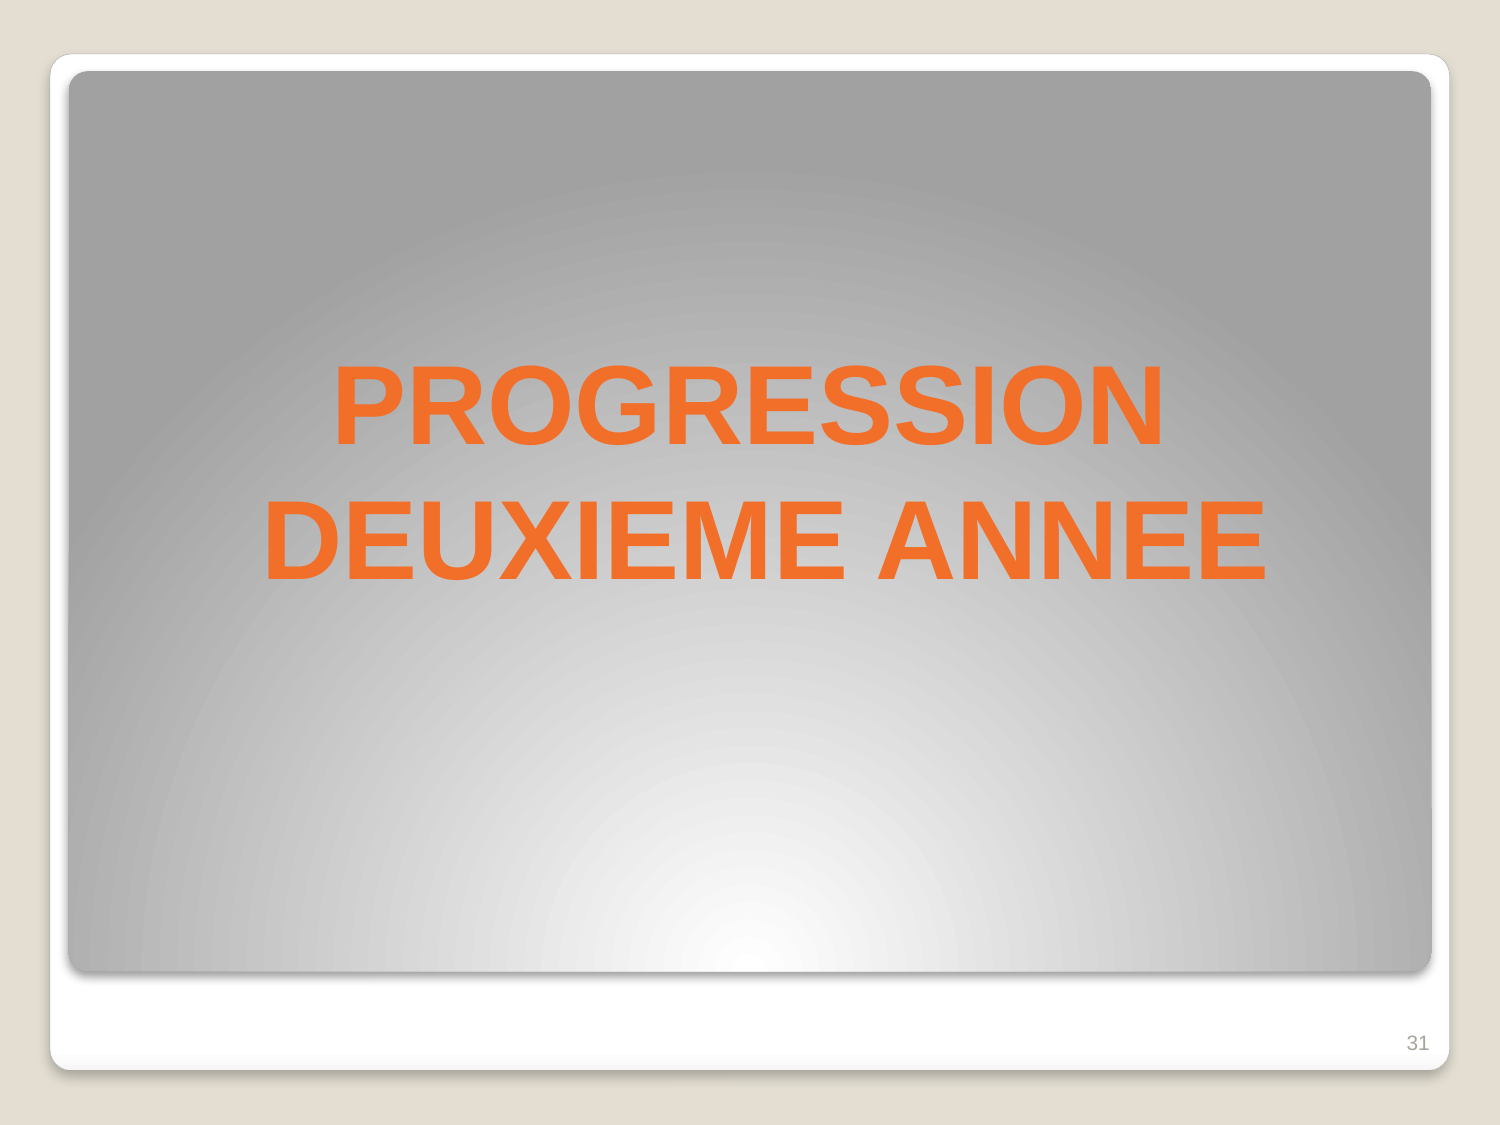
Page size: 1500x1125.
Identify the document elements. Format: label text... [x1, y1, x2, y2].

text_box PROGRESSION DEUXIEME ANNEE [52, 324, 1448, 610]
slide_number 31 [1369, 1002, 1445, 1063]
